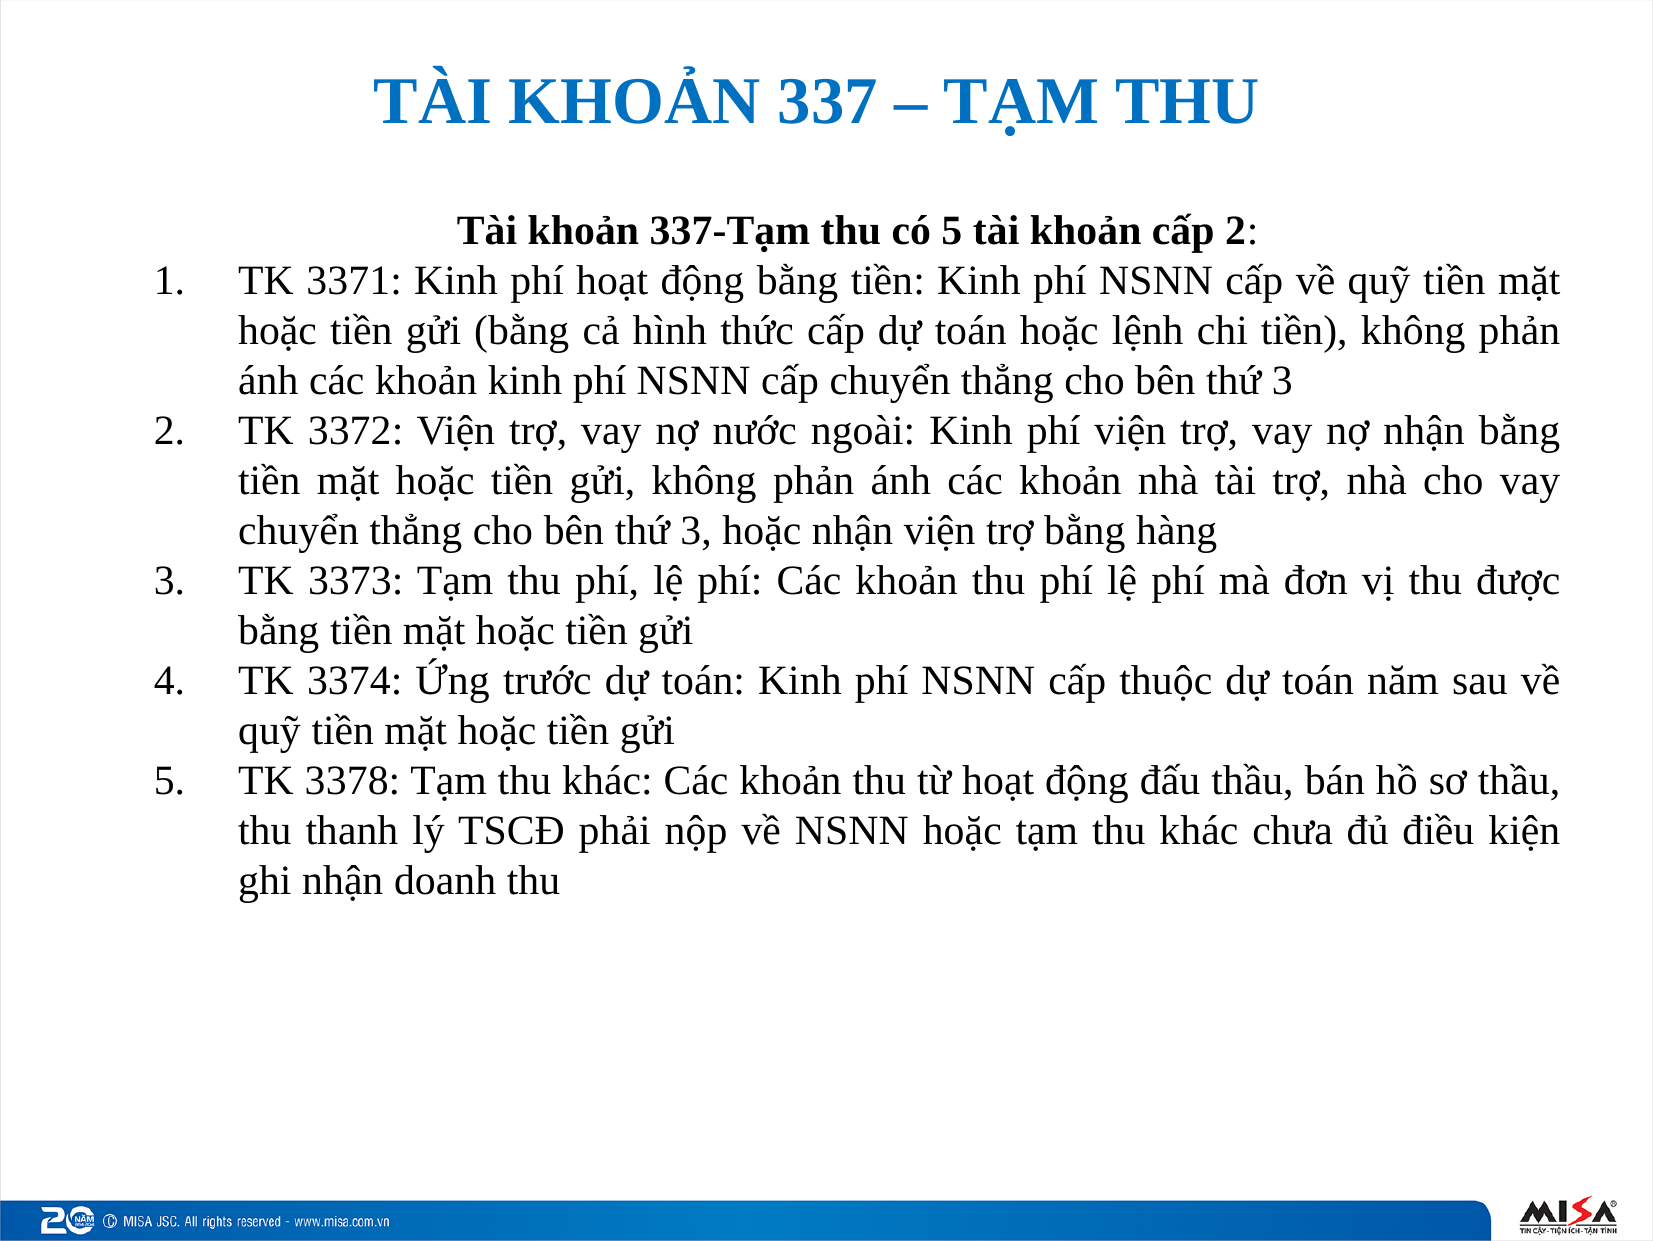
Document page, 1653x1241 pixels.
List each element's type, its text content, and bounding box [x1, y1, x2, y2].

text_box Tài khoản 337-Tạm thu có 5 tài khoản cấp 2: TK 3371: Kinh phí hoạt động bằng tiền: Kinh phí NSNN cấp về quỹ tiền mặt hoặc tiền gửi (bằng cả hình thức cấp dự toán hoặc lệnh chi tiền), không phản ánh các khoản kinh phí NSNN cấp chuyển thẳng cho bên thứ 3 TK 3372: Viện trợ, vay nợ nước ngoài: Kinh phí viện trợ, vay nợ nhận bằng tiền mặt hoặc tiền gửi, không phản ánh các khoản nhà tài trợ, nhà cho vay chuyển thẳng cho bên thứ 3, hoặc nhận viện trợ bằng hàng TK 3373: Tạm thu phí, lệ phí: Các khoản thu phí lệ phí mà đơn vị thu được bằng tiền mặt hoặc tiền gửi TK 3374: Ứng trước dự toán: Kinh phí NSNN cấp thuộc dự toán năm sau về quỹ tiền mặt hoặc tiền gửi TK 3378: Tạm thu khác: Các khoản thu từ hoạt động đấu thầu, bán hồ sơ thầu, thu thanh lý TSCĐ phải nộp về NSNN hoặc tạm thu khác chưa đủ điều kiện ghi nhận doanh thu [138, 195, 1577, 961]
title TÀI KHOẢN 337 – TẠM THU [76, 57, 1558, 146]
picture [0, 0, 1653, 1241]
